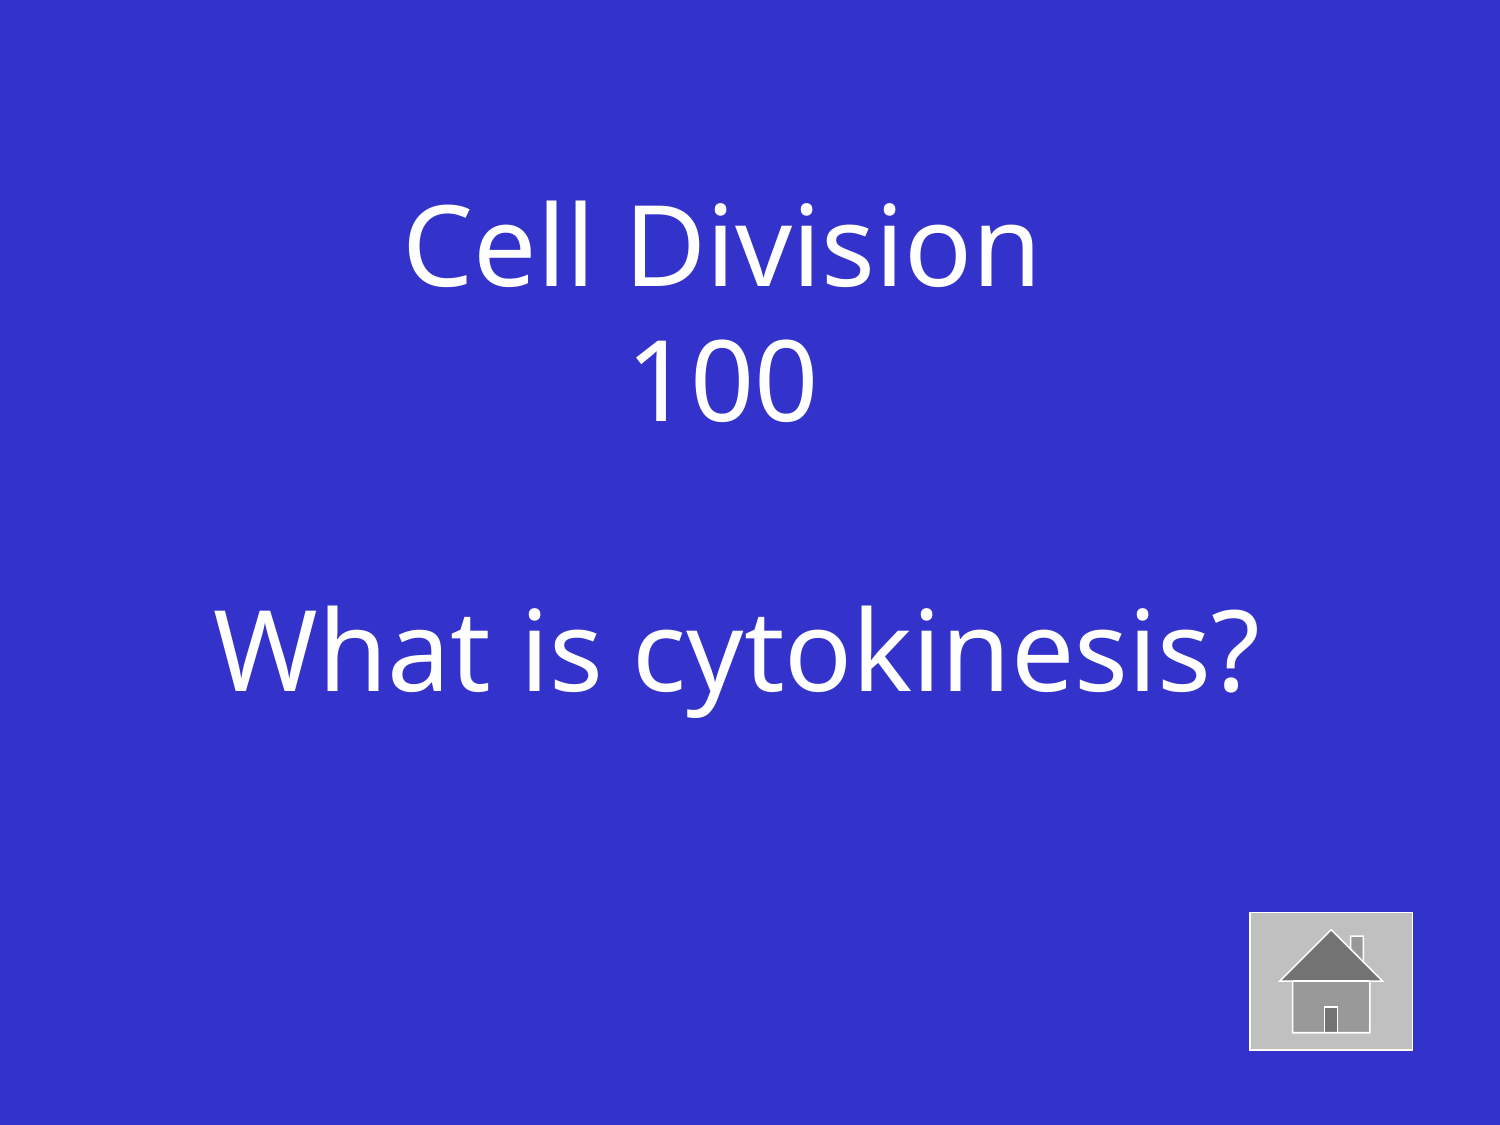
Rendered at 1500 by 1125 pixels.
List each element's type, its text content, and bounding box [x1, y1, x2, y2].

title Cell Division 100 What is cytokinesis? [99, 349, 1376, 538]
text_box [1249, 912, 1413, 1050]
